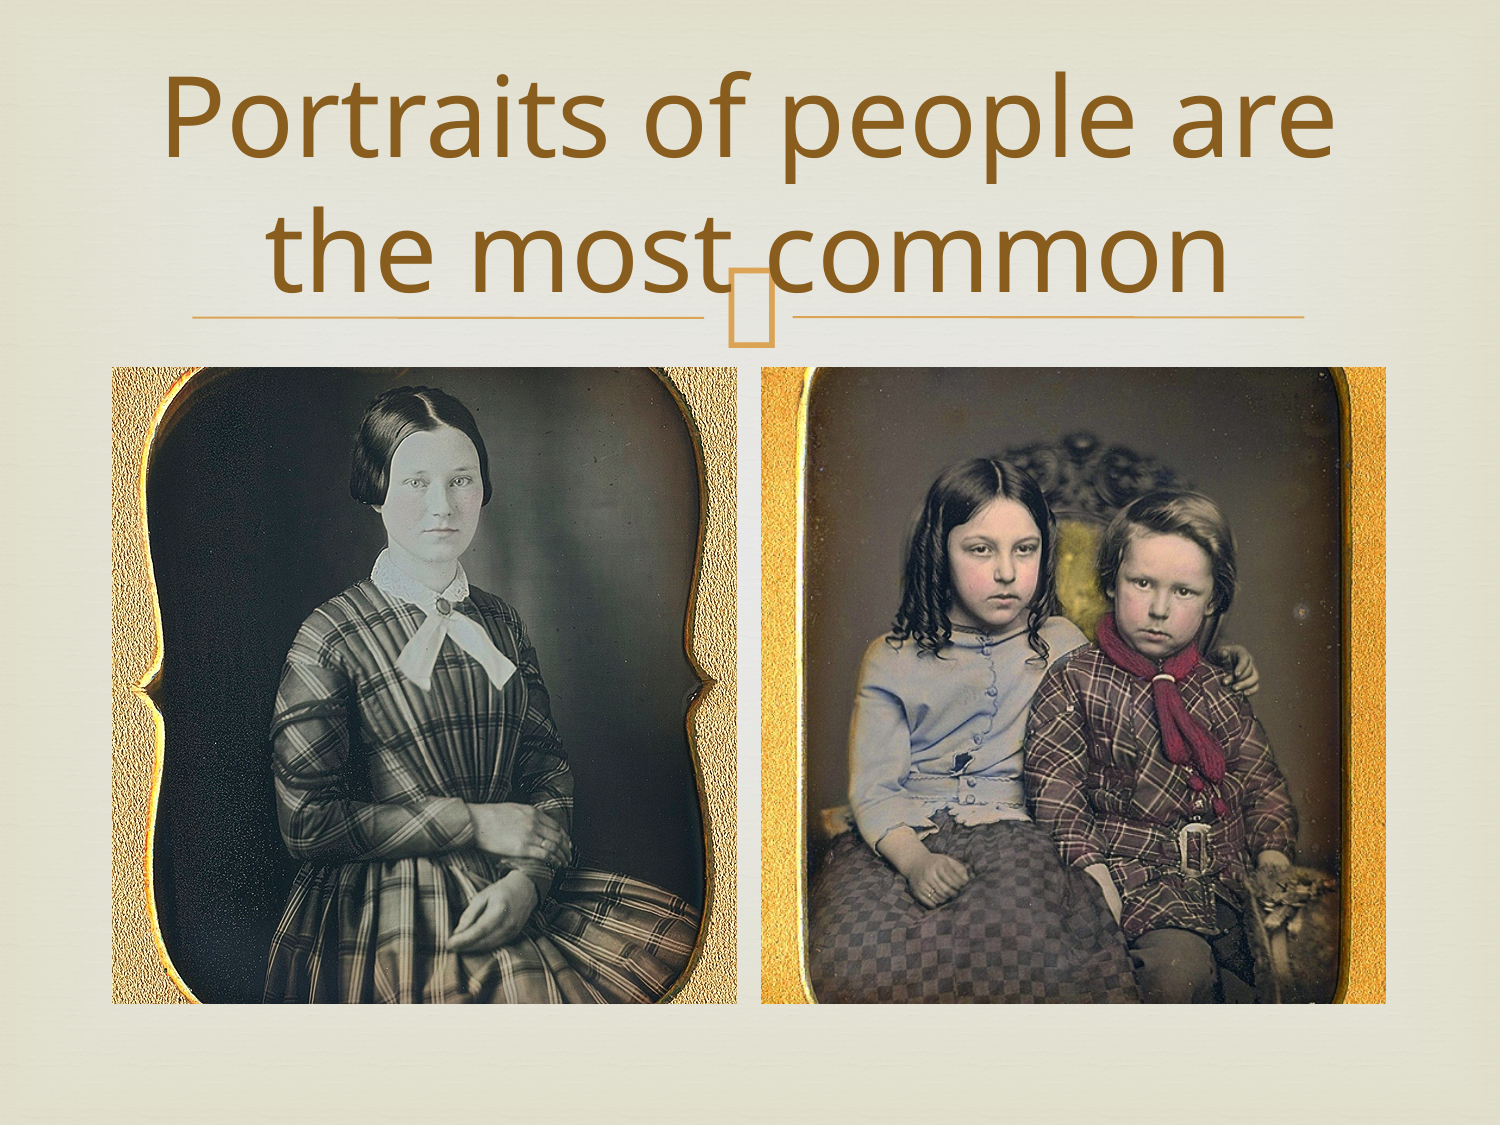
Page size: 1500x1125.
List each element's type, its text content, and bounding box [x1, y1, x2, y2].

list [761, 366, 1387, 1004]
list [111, 366, 737, 1004]
title Portraits of people are the most common [112, 93, 1386, 267]
